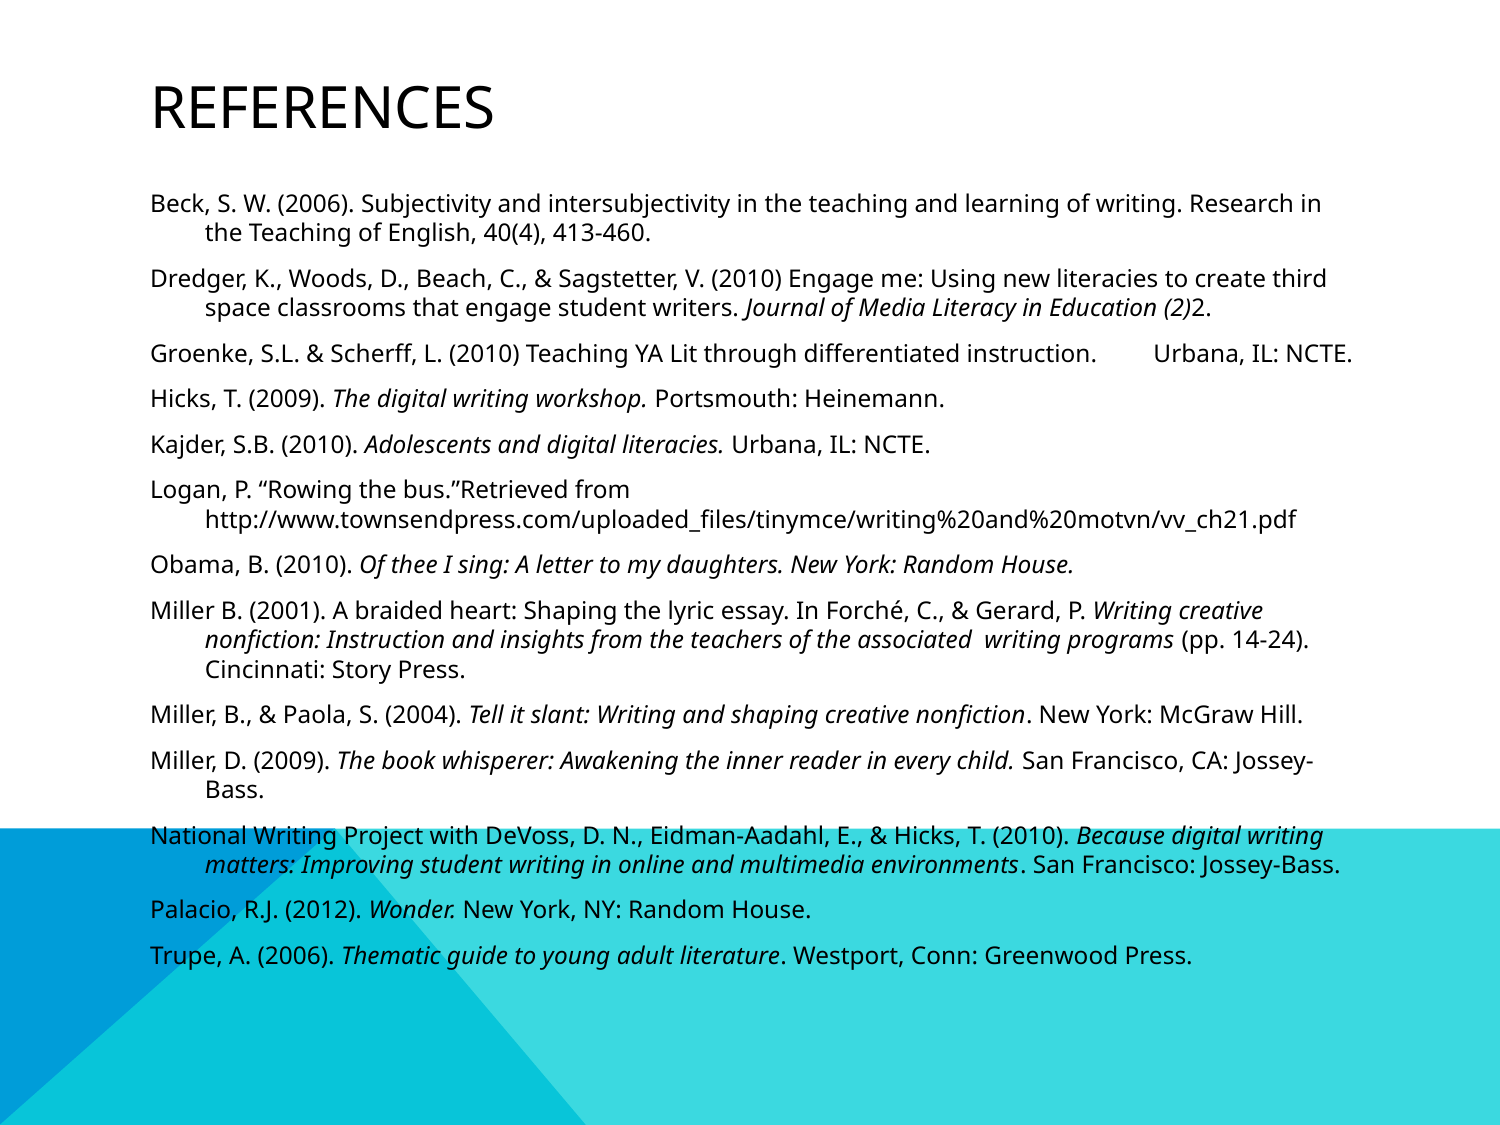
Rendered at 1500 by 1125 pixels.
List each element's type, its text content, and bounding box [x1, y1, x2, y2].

list Beck, S. W. (2006). Subjectivity and intersubjectivity in the teaching and learning of writing. Research in the Teaching of English, 40(4), 413-460. Dredger, K., Woods, D., Beach, C., & Sagstetter, V. (2010) Engage me: Using new literacies to create third space classrooms that engage student writers. Journal of Media Literacy in Education (2)2. Groenke, S.L. & Scherff, L. (2010) Teaching YA Lit through differentiated instruction. Urbana, IL: NCTE. Hicks, T. (2009). The digital writing workshop. Portsmouth: Heinemann. Kajder, S.B. (2010). Adolescents and digital literacies. Urbana, IL: NCTE. Logan, P. “Rowing the bus.”Retrieved from http://www.townsendpress.com/uploaded_files/tinymce/writing%20and%20motvn/vv_ch21.pdf Obama, B. (2010). Of thee I sing: A letter to my daughters. New York: Random House. Miller B. (2001). A braided heart: Shaping the lyric essay. In Forché, C., & Gerard, P. Writing creative nonfiction: Instruction and insights from the teachers of the associated writing programs (pp. 14-24). Cincinnati: Story Press. Miller, B., & Paola, S. (2004). Tell it slant: Writing and shaping creative nonfiction. New York: McGraw Hill. Miller, D. (2009). The book whisperer: Awakening the inner reader in every child. San Francisco, CA: Jossey-Bass. National Writing Project with DeVoss, D. N., Eidman-Aadahl, E., & Hicks, T. (2010). Because digital writing matters: Improving student writing in online and multimedia environments. San Francisco: Jossey-Bass. Palacio, R.J. (2012). Wonder. New York, NY: Random House. Trupe, A. (2006). Thematic guide to young adult literature. Westport, Conn: Greenwood Press. [135, 180, 1369, 1025]
title References [135, 60, 1369, 150]
